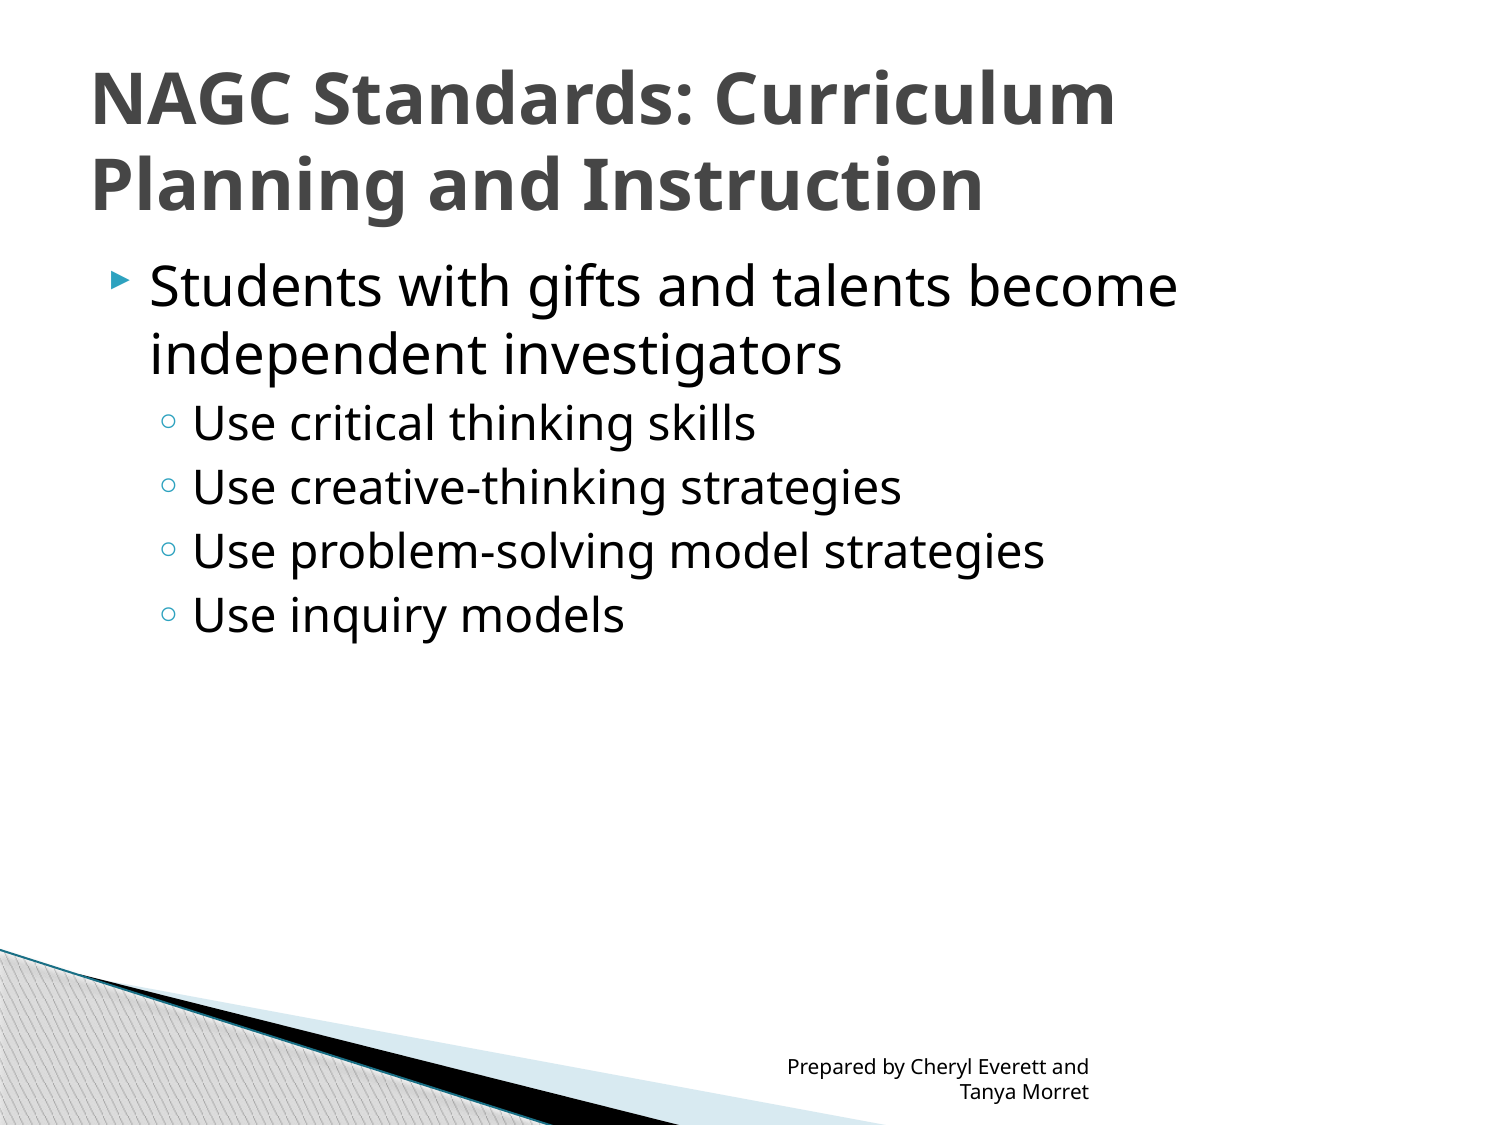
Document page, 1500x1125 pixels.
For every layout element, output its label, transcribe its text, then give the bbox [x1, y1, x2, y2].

footer Prepared by Cheryl Everett and Tanya Morret [718, 1051, 1105, 1112]
title NAGC Standards: Curriculum Planning and Instruction [75, 45, 1425, 233]
list Students with gifts and talents become independent investigators Use critical thinking skills Use creative-thinking strategies Use problem-solving model strategies Use inquiry models [74, 242, 1426, 986]
